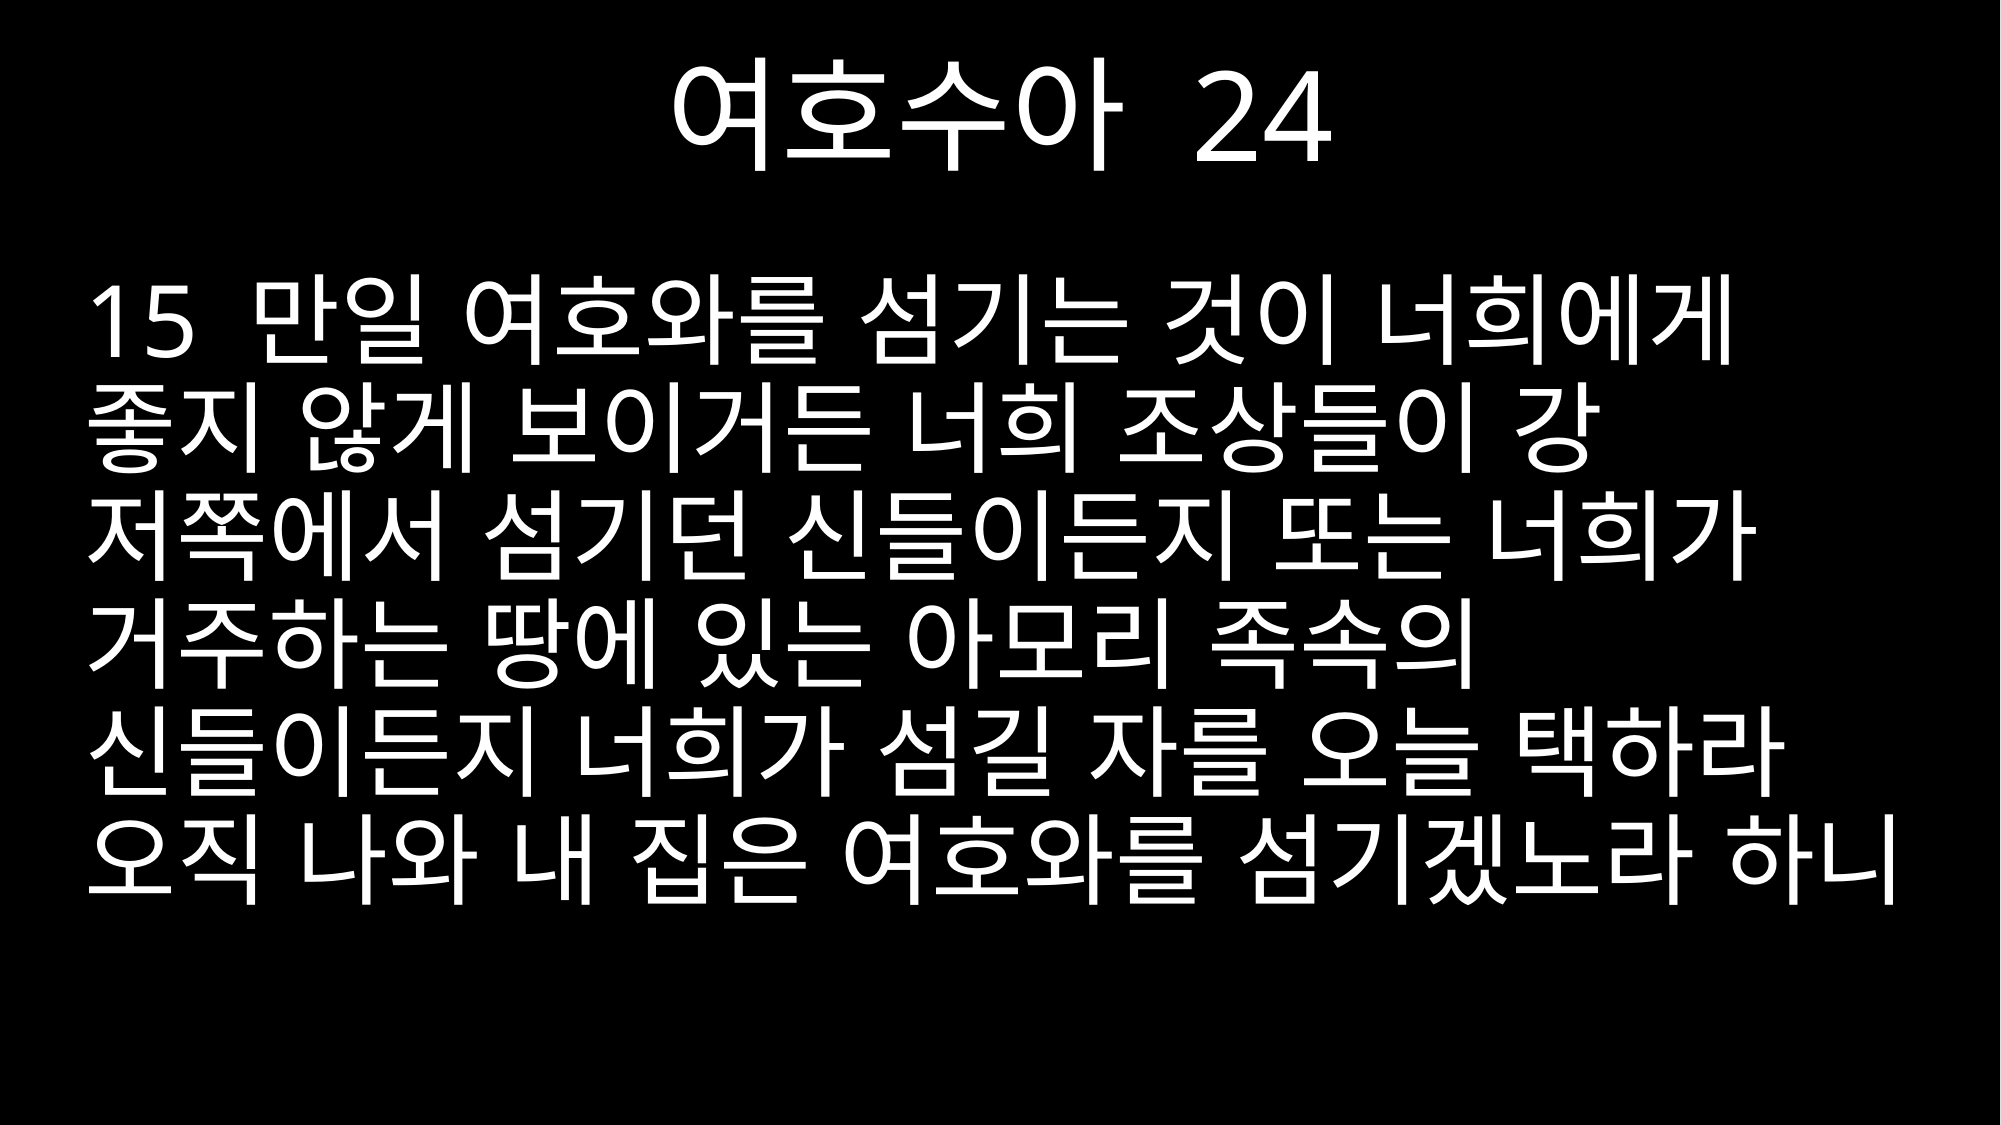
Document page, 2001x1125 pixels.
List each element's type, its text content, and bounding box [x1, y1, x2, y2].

list 15 만일 여호와를 섬기는 것이 너희에게 좋지 않게 보이거든 너희 조상들이 강 저쪽에서 섬기던 신들이든지 또는 너희가 거주하는 땅에 있는 아모리 족속의 신들이든지 너희가 섬길 자를 오늘 택하라 오직 나와 내 집은 여호와를 섬기겠노라 하니 [69, 263, 1953, 423]
picture [0, 0, 2001, 1125]
footer 여호수아 24 [0, 32, 2000, 192]
